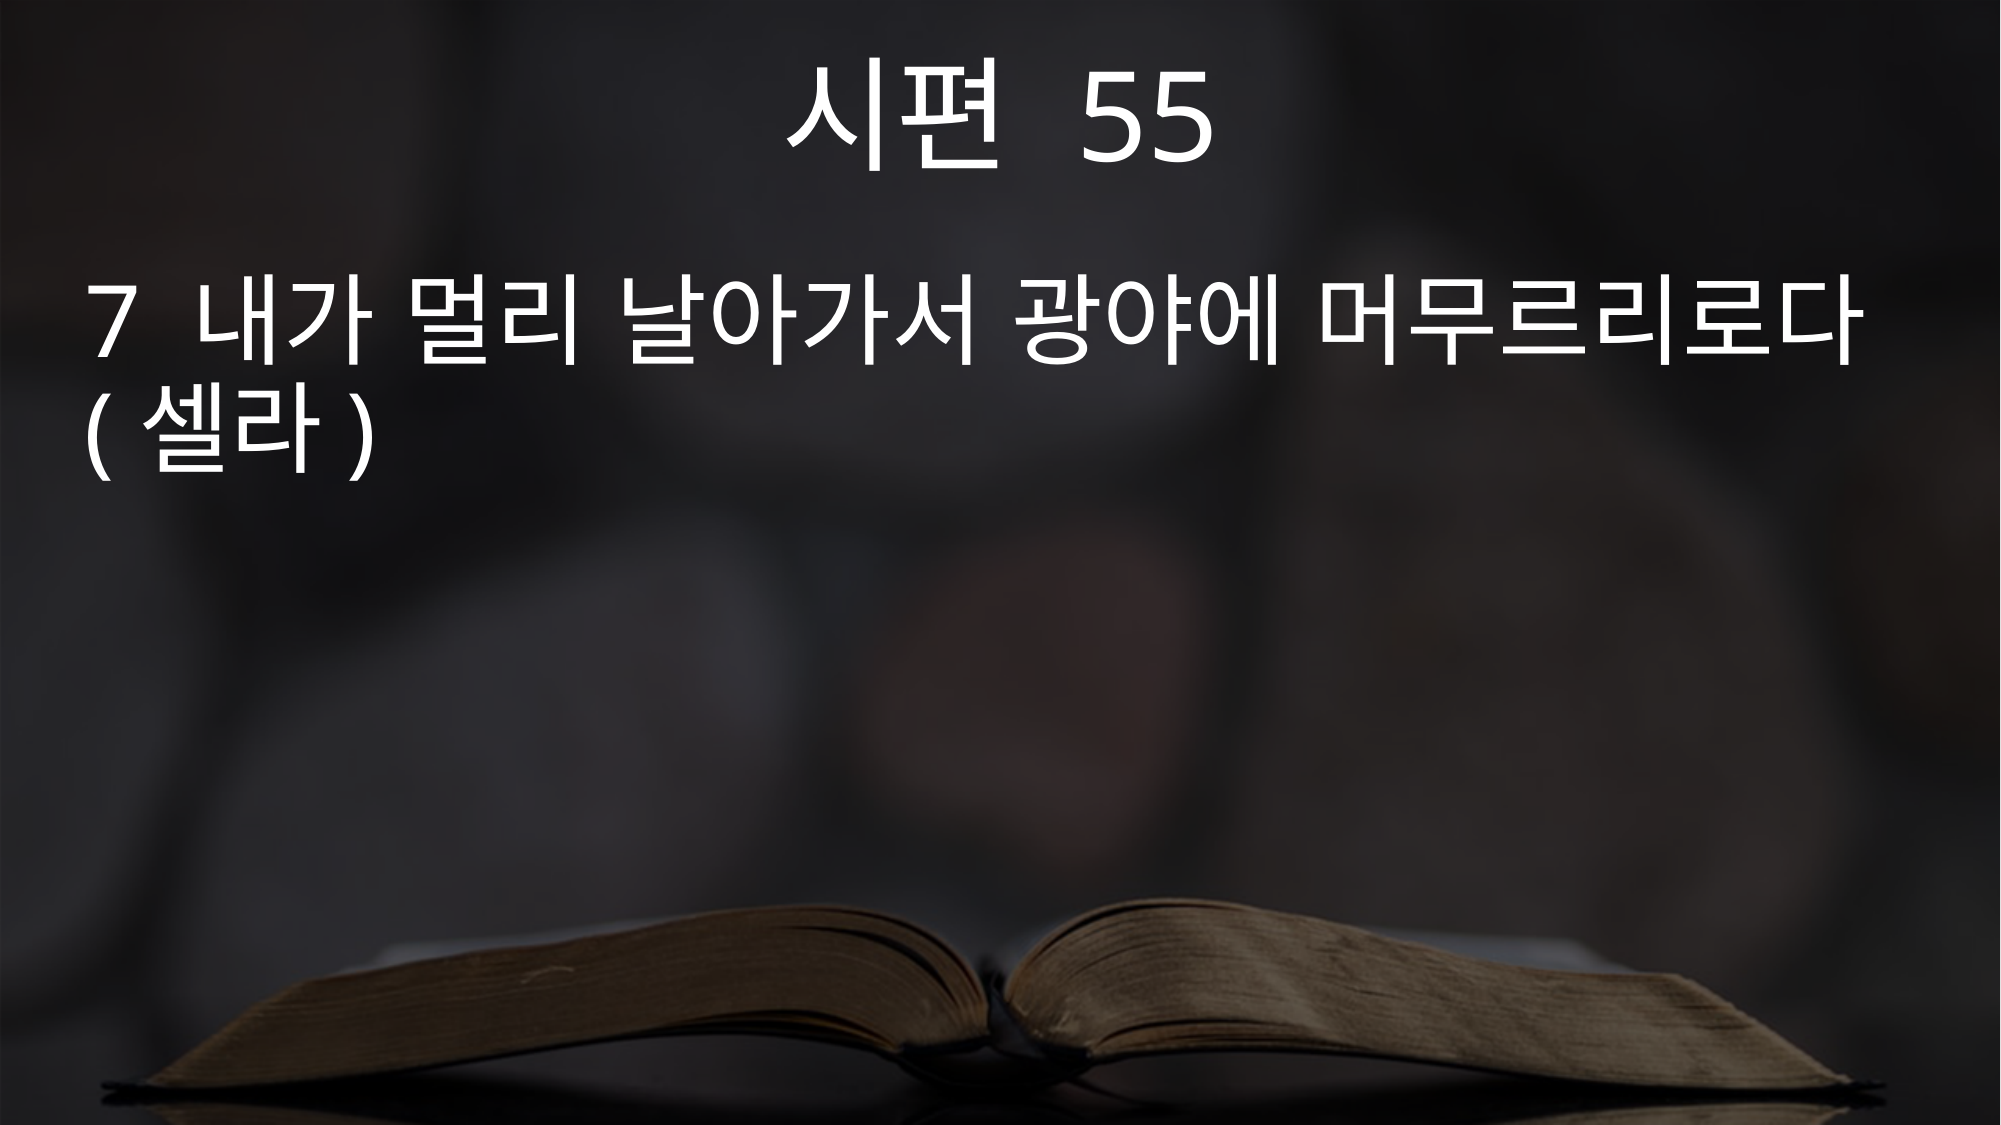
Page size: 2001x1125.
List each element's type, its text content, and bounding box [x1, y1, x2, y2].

list 7 내가 멀리 날아가서 광야에 머무르리로다 (셀라) [69, 263, 1953, 423]
picture [0, 0, 2001, 1125]
footer 시편 55 [0, 32, 2000, 192]
